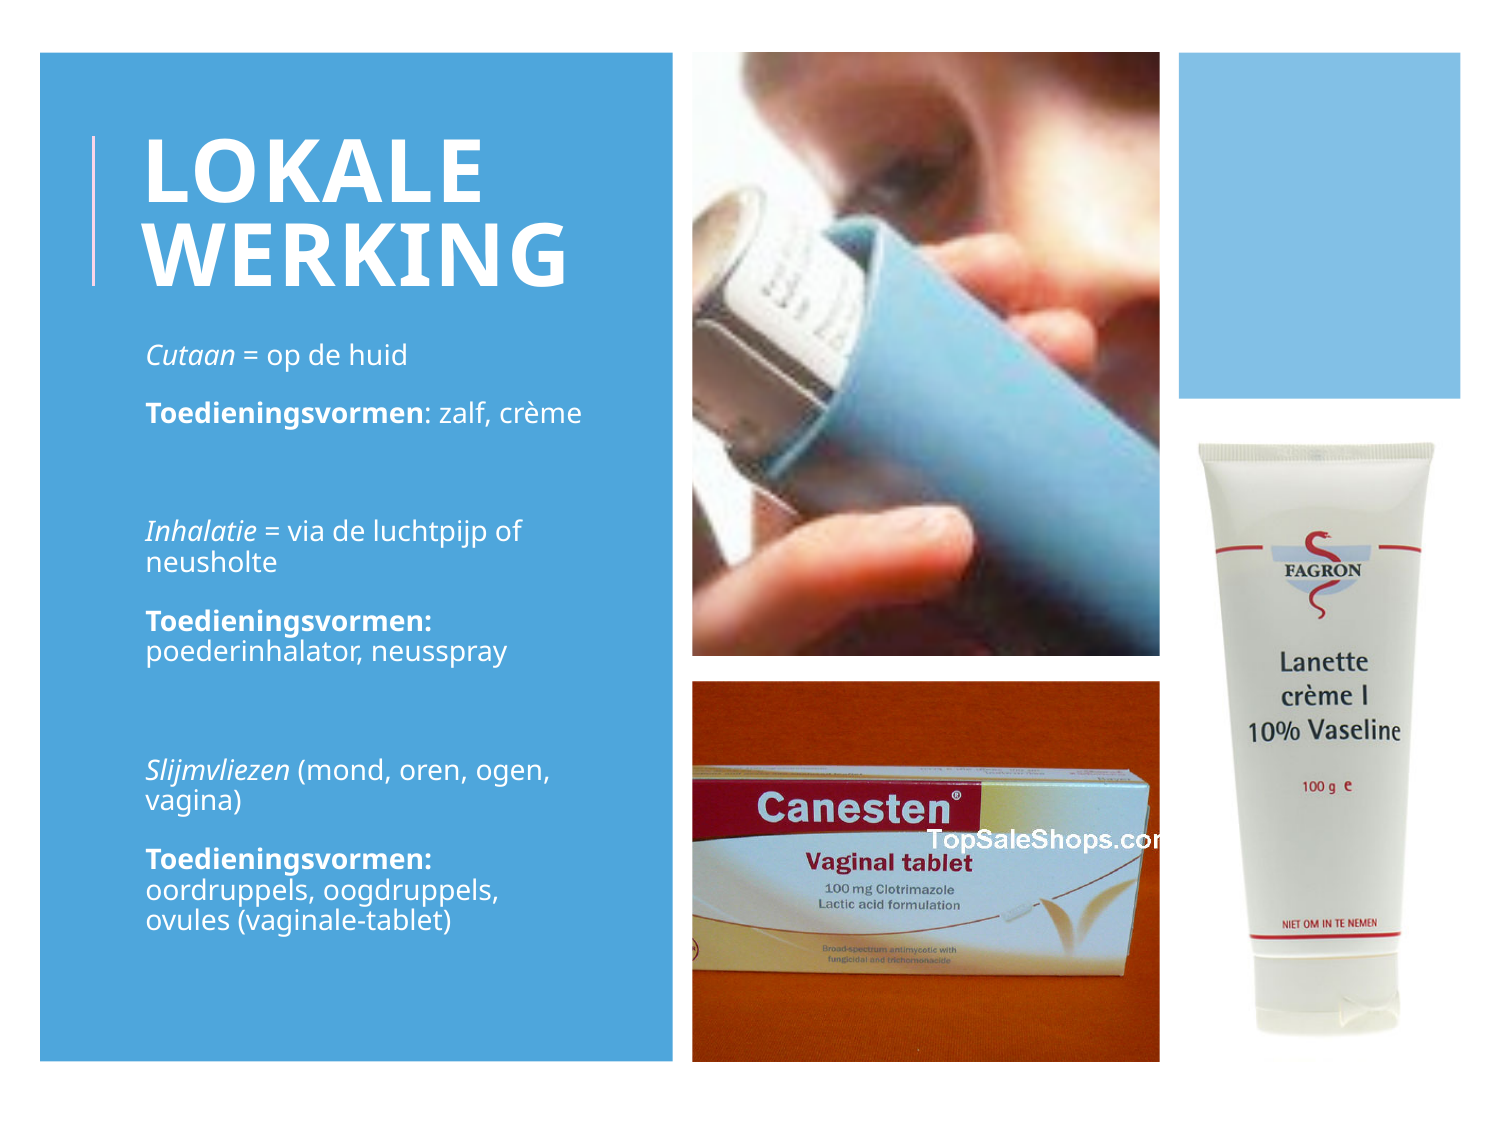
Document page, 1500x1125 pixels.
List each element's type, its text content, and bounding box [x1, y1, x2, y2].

picture [1178, 424, 1461, 1062]
list Cutaan = op de huid Toedieningsvormen: zalf, crème Inhalatie = via de luchtpijp of neusholte Toedieningsvormen: poederinhalator, neusspray Slijmvliezen (mond, oren, ogen, vagina) Toedieningsvormen: oordruppels, oogdruppels, ovules (vaginale-tablet) [123, 333, 590, 979]
title Lokale werking [126, 96, 622, 342]
text_box [1178, 51, 1462, 400]
picture [692, 681, 1160, 1062]
text_box [39, 51, 674, 1063]
picture [692, 52, 1160, 656]
